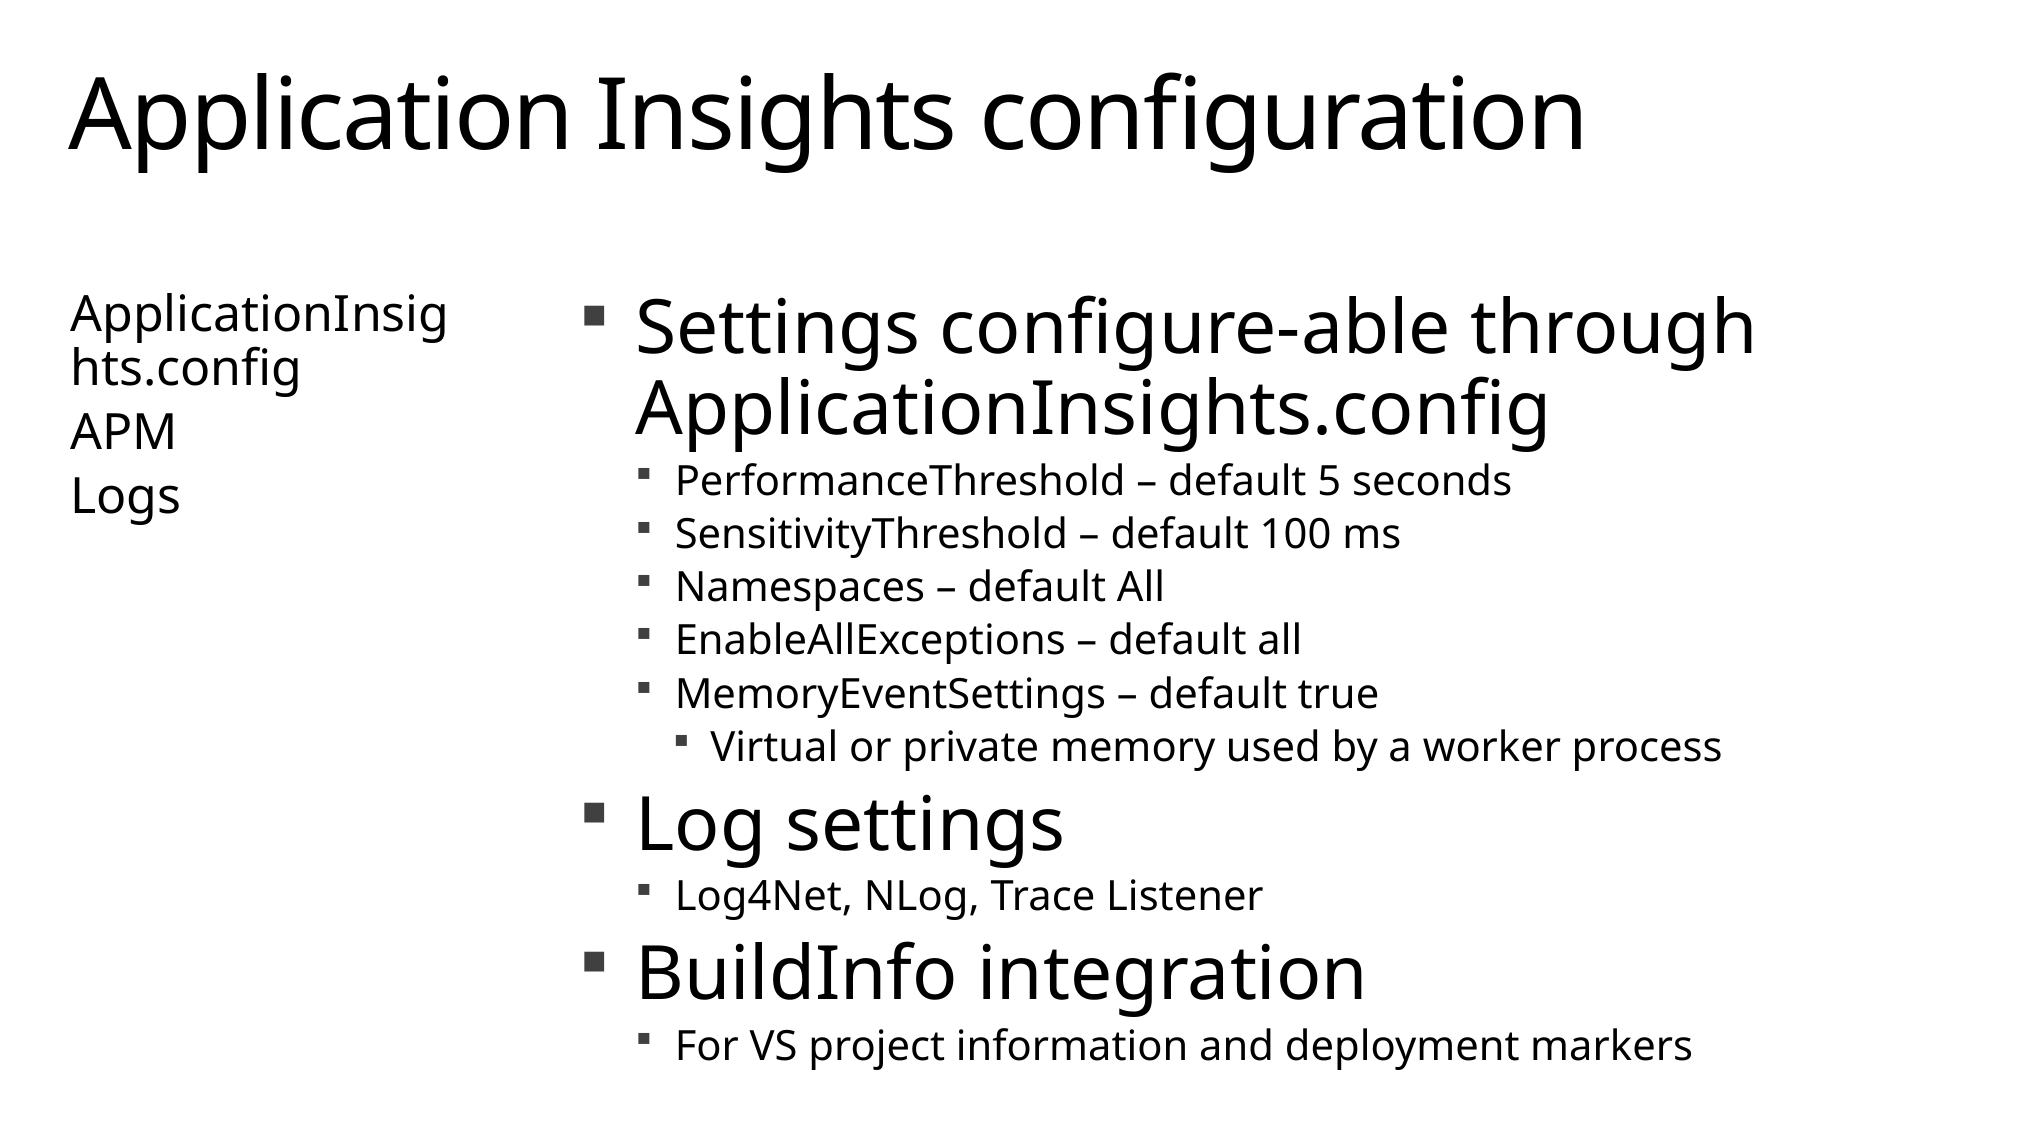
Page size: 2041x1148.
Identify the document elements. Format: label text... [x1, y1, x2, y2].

list Settings configure-able through ApplicationInsights.config PerformanceThreshold – default 5 seconds SensitivityThreshold – default 100 ms Namespaces – default All EnableAllExceptions – default all MemoryEventSettings – default true Virtual or private memory used by a worker process Log settings Log4Net, NLog, Trace Listener BuildInfo integration For VS project information and deployment markers [555, 273, 1996, 1099]
title Application Insights configuration [45, 48, 1996, 199]
list ApplicationInsights.config APM Logs [46, 273, 497, 1099]
